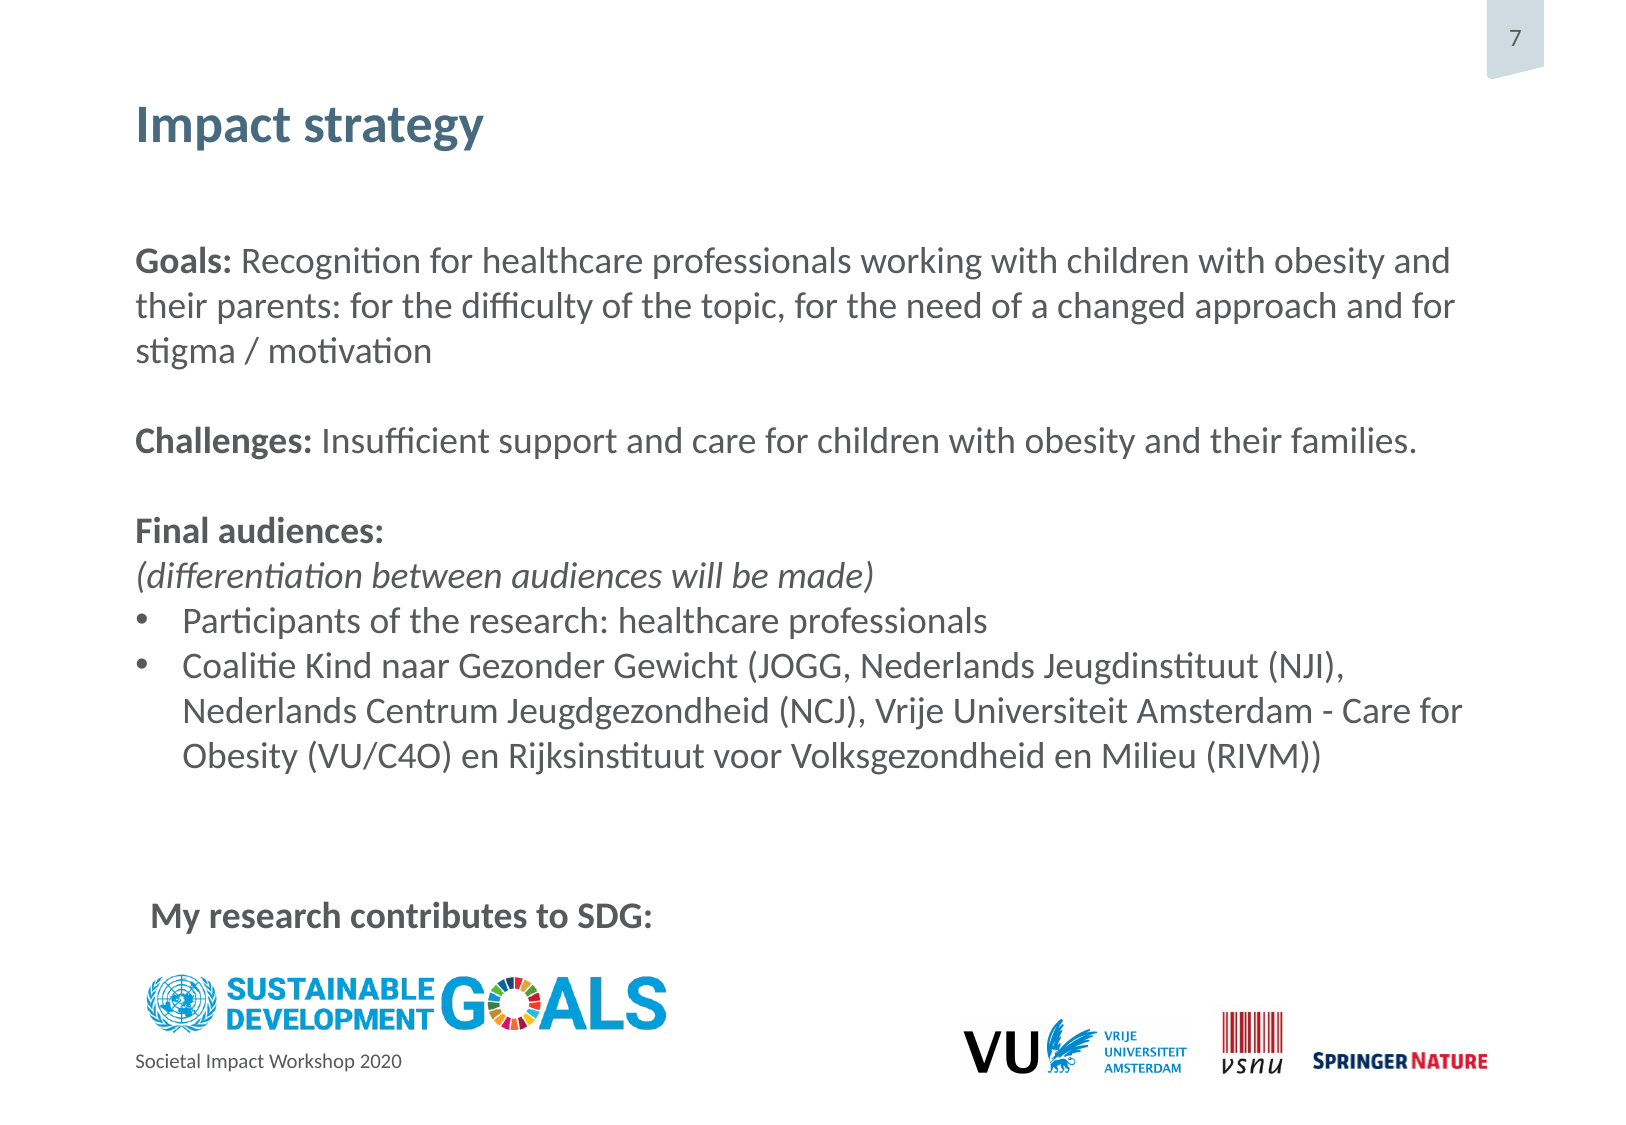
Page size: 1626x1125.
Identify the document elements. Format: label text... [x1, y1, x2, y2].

picture [960, 1018, 1188, 1079]
picture [1215, 1005, 1289, 1080]
list My research contributes to SDG: [150, 890, 1502, 937]
picture [1313, 1052, 1487, 1069]
picture [133, 961, 682, 1048]
list Goals: Recognition for healthcare professionals working with children with obesity and their parents: for the difficulty of the topic, for the need of a changed approach and for stigma / motivation Challenges: Insufficient support and care for children with obesity and their families. Final audiences: (differentiation between audiences will be made) Participants of the research: healthcare professionals Coalitie Kind naar Gezonder Gewicht (JOGG, Nederlands Jeugdinstituut (NJI), Nederlands Centrum Jeugdgezondheid (NCJ), Vrije Universiteit Amsterdam - Care for Obesity (VU/C4O) en Rijksinstituut voor Volksgezondheid en Milieu (RIVM)) [135, 235, 1487, 874]
title Impact strategy [135, 88, 1487, 149]
